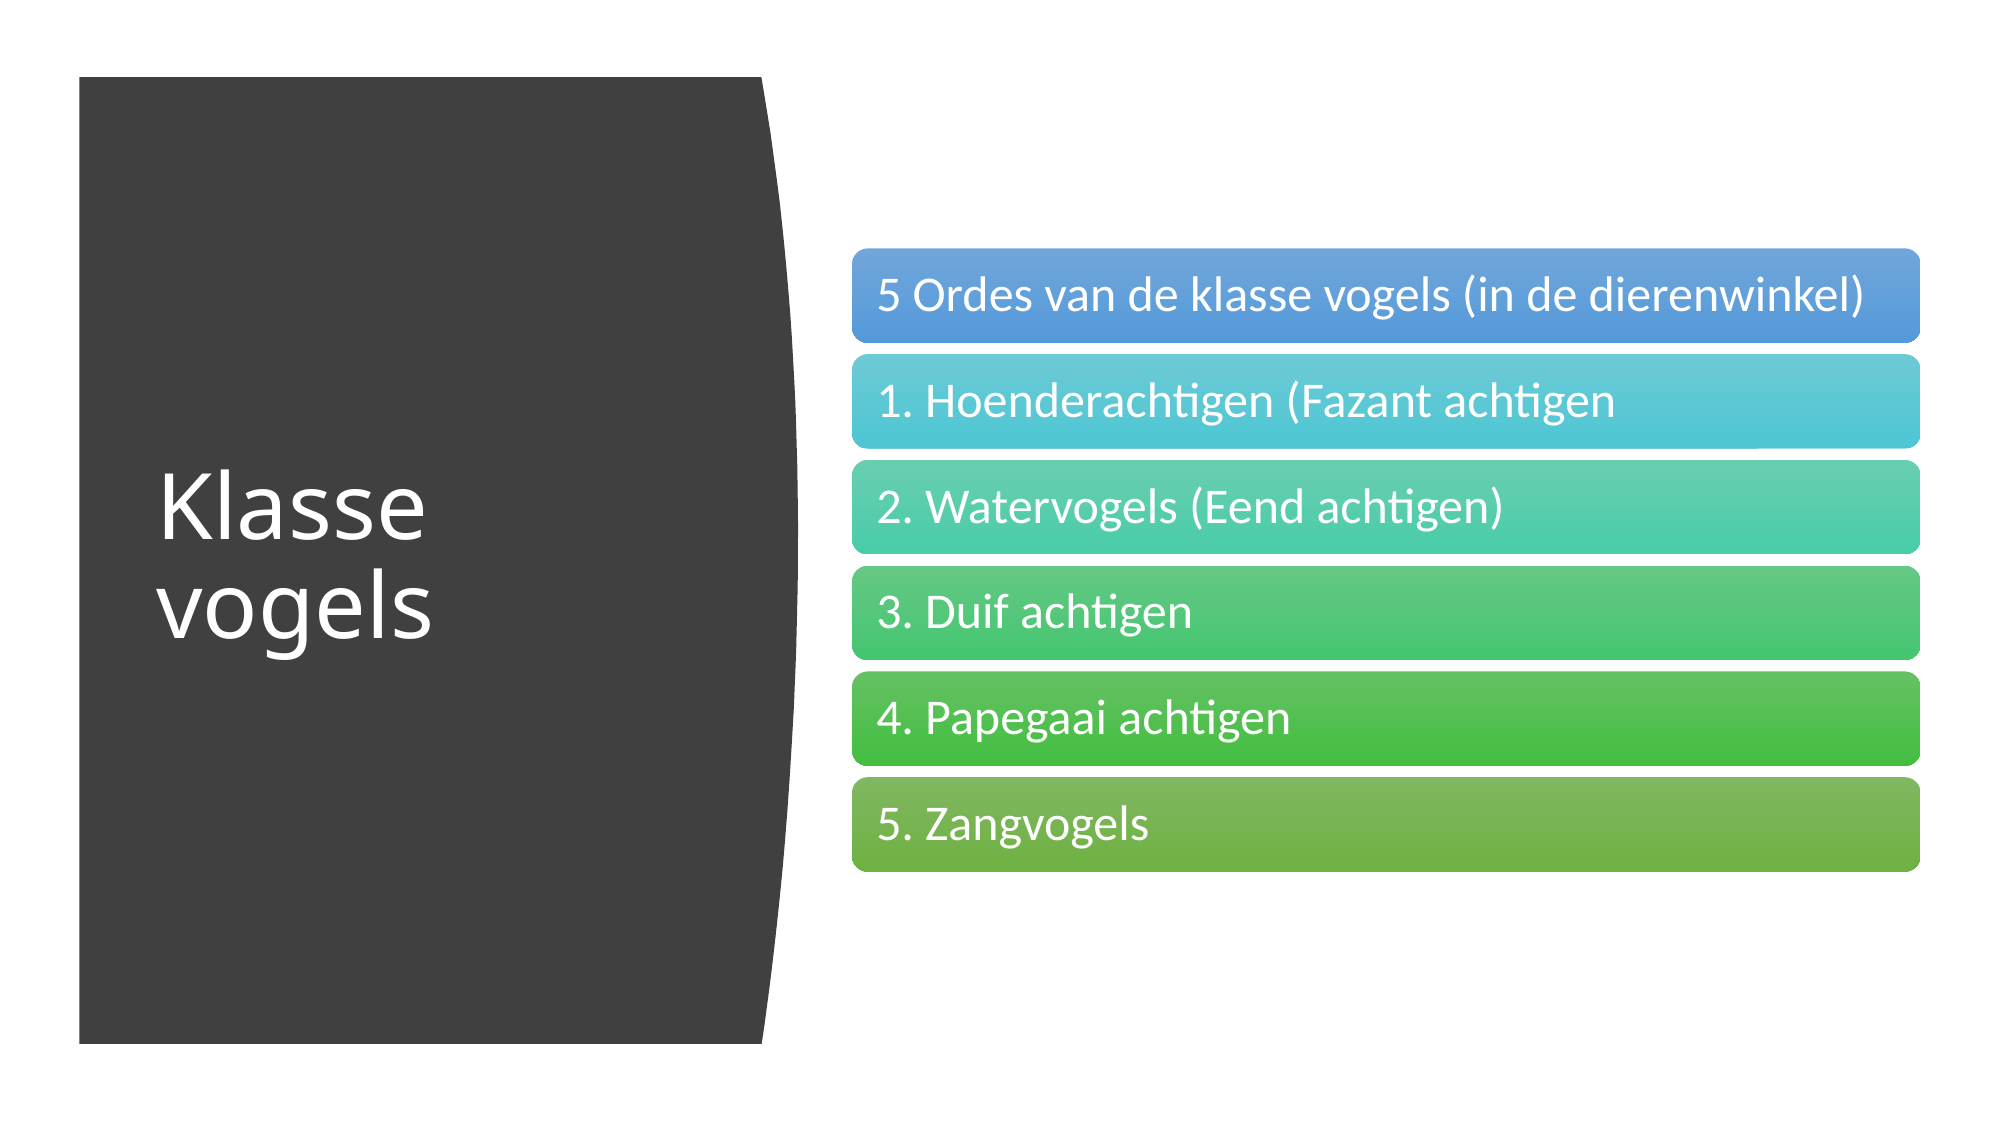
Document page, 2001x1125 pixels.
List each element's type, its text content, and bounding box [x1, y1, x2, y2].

title Klasse vogels [141, 166, 702, 953]
text_box [78, 76, 800, 1045]
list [852, 77, 1921, 1043]
